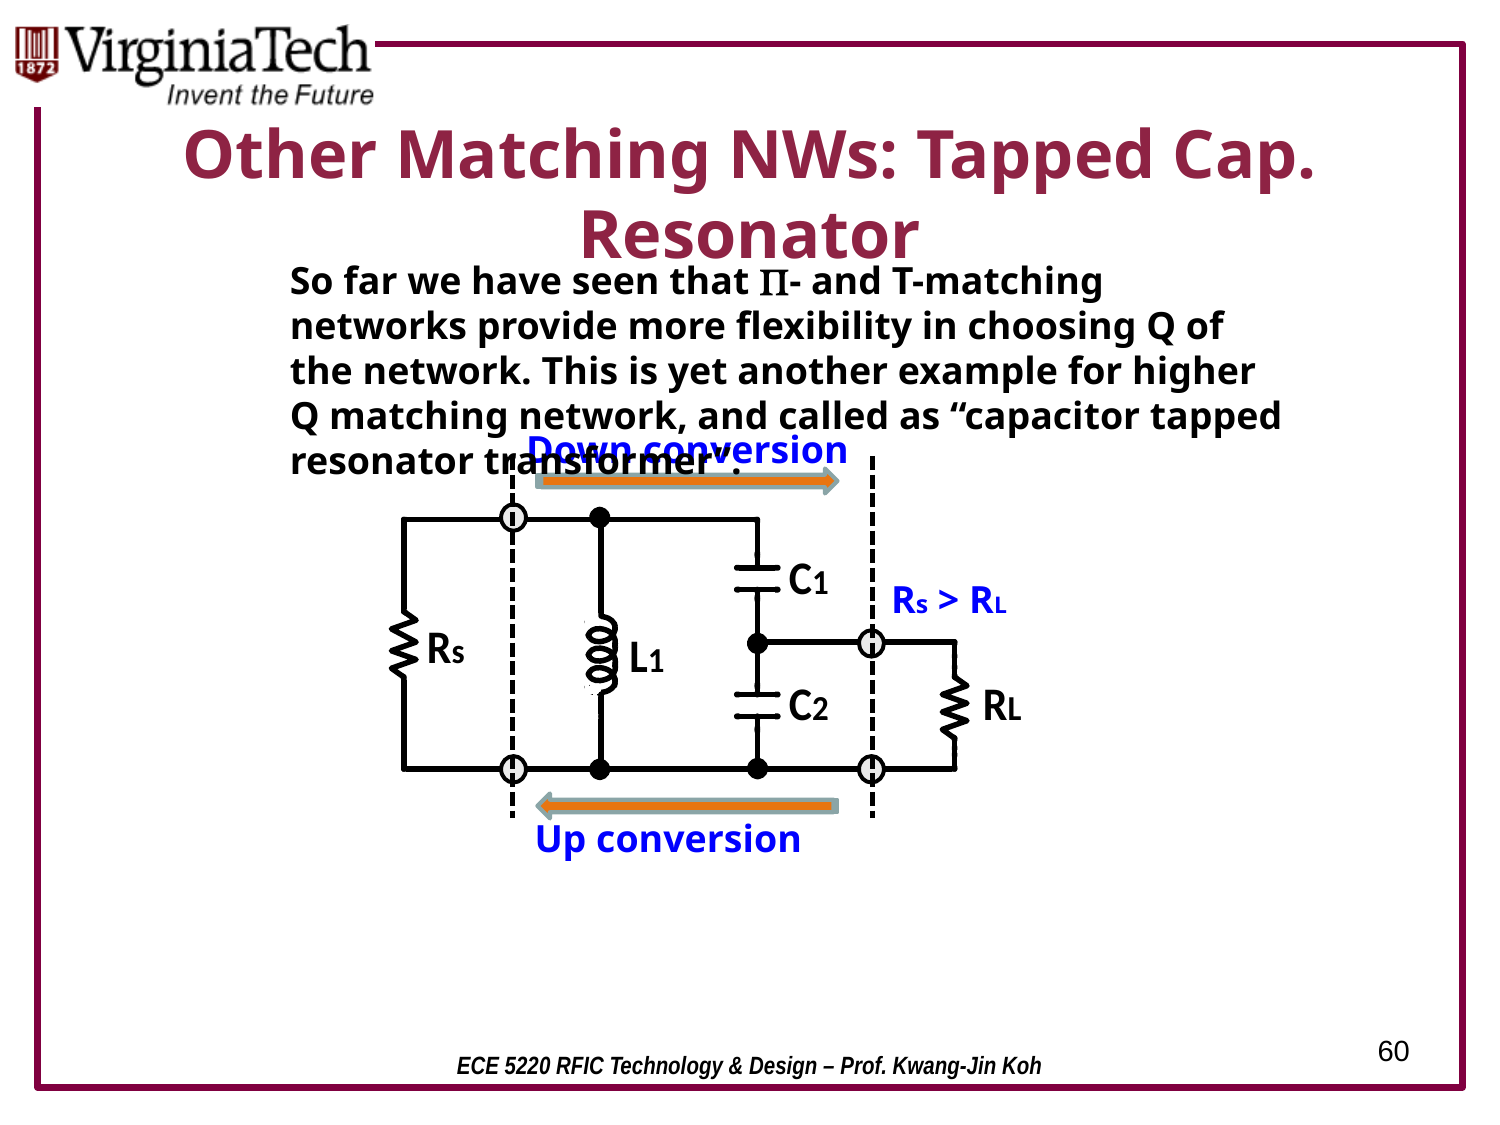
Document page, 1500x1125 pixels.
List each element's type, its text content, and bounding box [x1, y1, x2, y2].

slide_number 60 [1074, 1024, 1425, 1103]
text_box [535, 803, 839, 815]
text_box Up conversion [519, 807, 818, 868]
text_box So far we have seen that P- and T-matching networks provide more flexibility in choosing Q of the network. This is yet another example for higher Q matching network, and called as “capacitor tapped resonator transformer”. [275, 249, 1300, 490]
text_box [516, 493, 868, 794]
title Other Matching NWs: Tapped Cap. Resonator [75, 104, 1425, 213]
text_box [877, 493, 1074, 794]
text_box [374, 493, 508, 794]
picture [15, 24, 375, 107]
